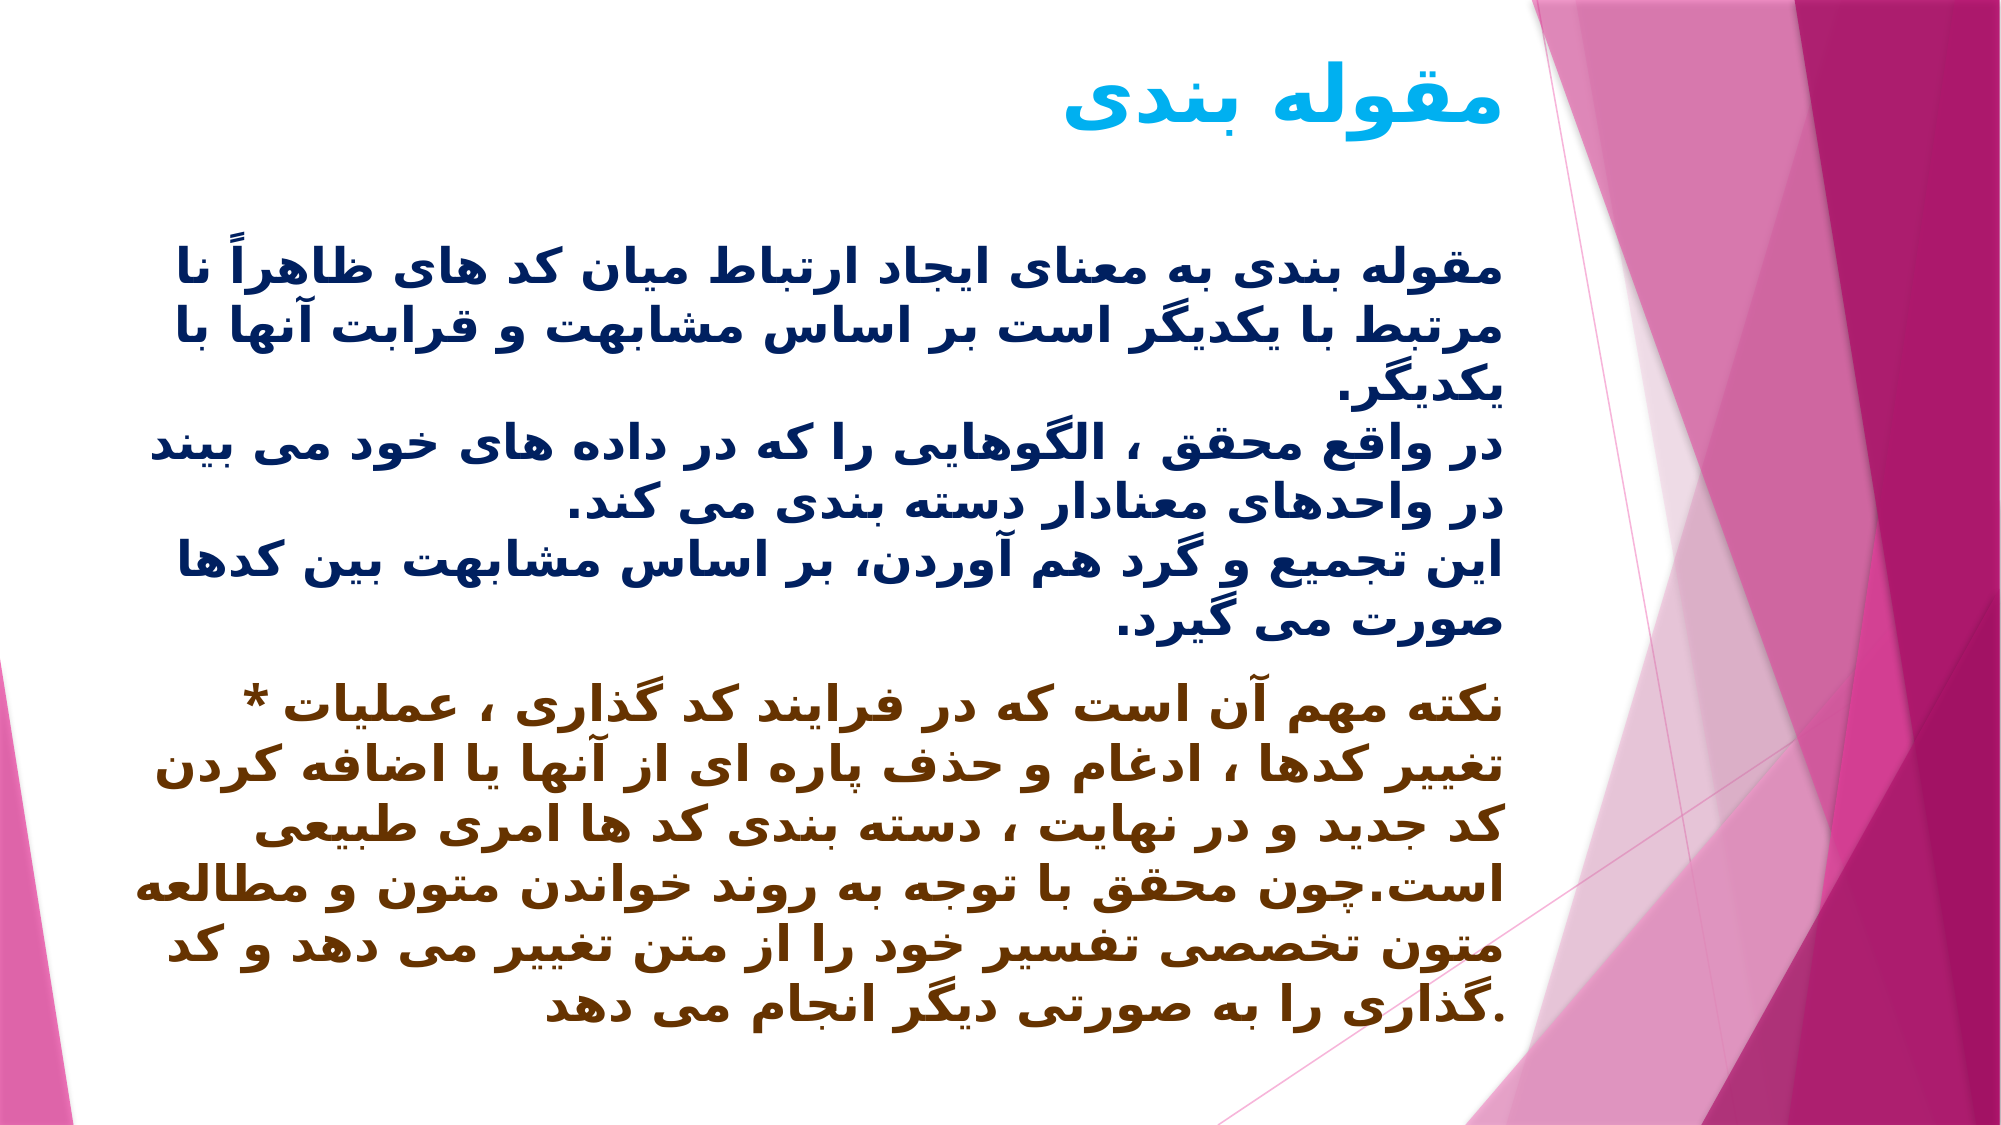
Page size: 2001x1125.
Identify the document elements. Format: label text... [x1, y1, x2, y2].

list * نکته مهم آن است که در فرایند کد گذاری ، عملیات تغییر کدها ، ادغام و حذف پاره ای از آنها یا اضافه کردن کد جدید و در نهایت ، دسته بندی کد ها امری طبیعی است.چون محقق با توجه به روند خواندن متون و مطالعه متون تخصصی تفسیر خود را از متن تغییر می دهد و کد گذاری را به صورتی دیگر انجام می دهد. [111, 664, 1522, 952]
title مقوله بندی مقوله بندی به معنای ایجاد ارتباط میان کد های ظاهراً نا مرتبط با یکدیگر است بر اساس مشابهت و قرابت آنها با یکدیگر. در واقع محقق ، الگوهایی را که در داده های خود می بیند در واحدهای معنادار دسته بندی می کند. این تجمیع و گرد هم آوردن، بر اساس مشابهت بین کدها صورت می گیرد. [111, 29, 1522, 664]
